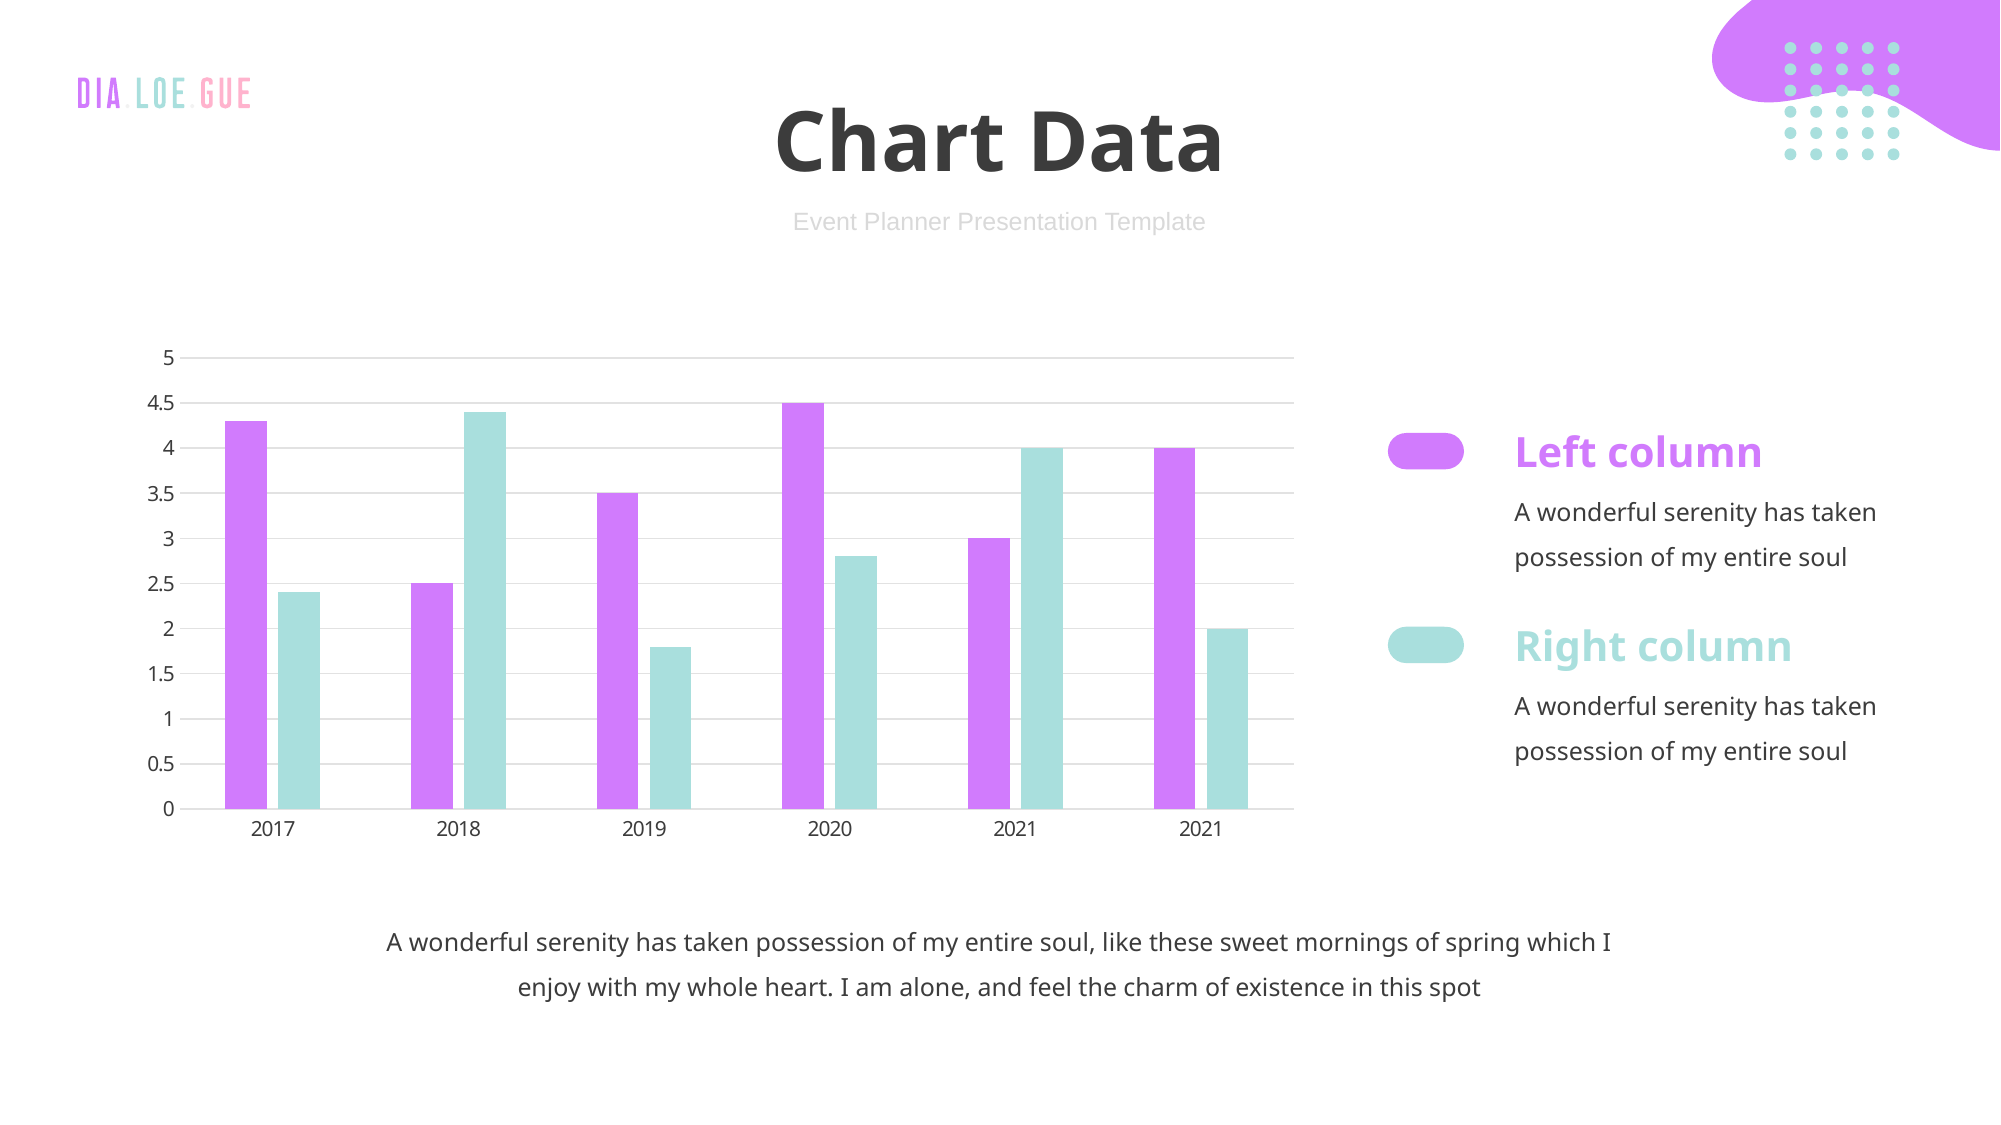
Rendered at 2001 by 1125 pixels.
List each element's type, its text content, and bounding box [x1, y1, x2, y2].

text_box A wonderful serenity has taken possession of my entire soul, like these sweet mornings of spring which I enjoy with my whole heart. I am alone, and feel the charm of existence in this spot [364, 904, 1636, 1010]
text_box [1386, 625, 1466, 665]
text_box A wonderful serenity has taken possession of my entire soul [1499, 474, 1900, 579]
subtitle Event Planner Presentation Template [249, 198, 1750, 244]
text_box Left column [1499, 418, 1877, 484]
text_box A wonderful serenity has taken possession of my entire soul [1499, 668, 1900, 773]
text_box [1386, 431, 1466, 471]
text_box [1711, 0, 2000, 151]
text_box Right column [1499, 612, 1877, 678]
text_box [1784, 42, 1900, 161]
title Chart Data [249, 80, 1750, 196]
chart [123, 333, 1318, 854]
